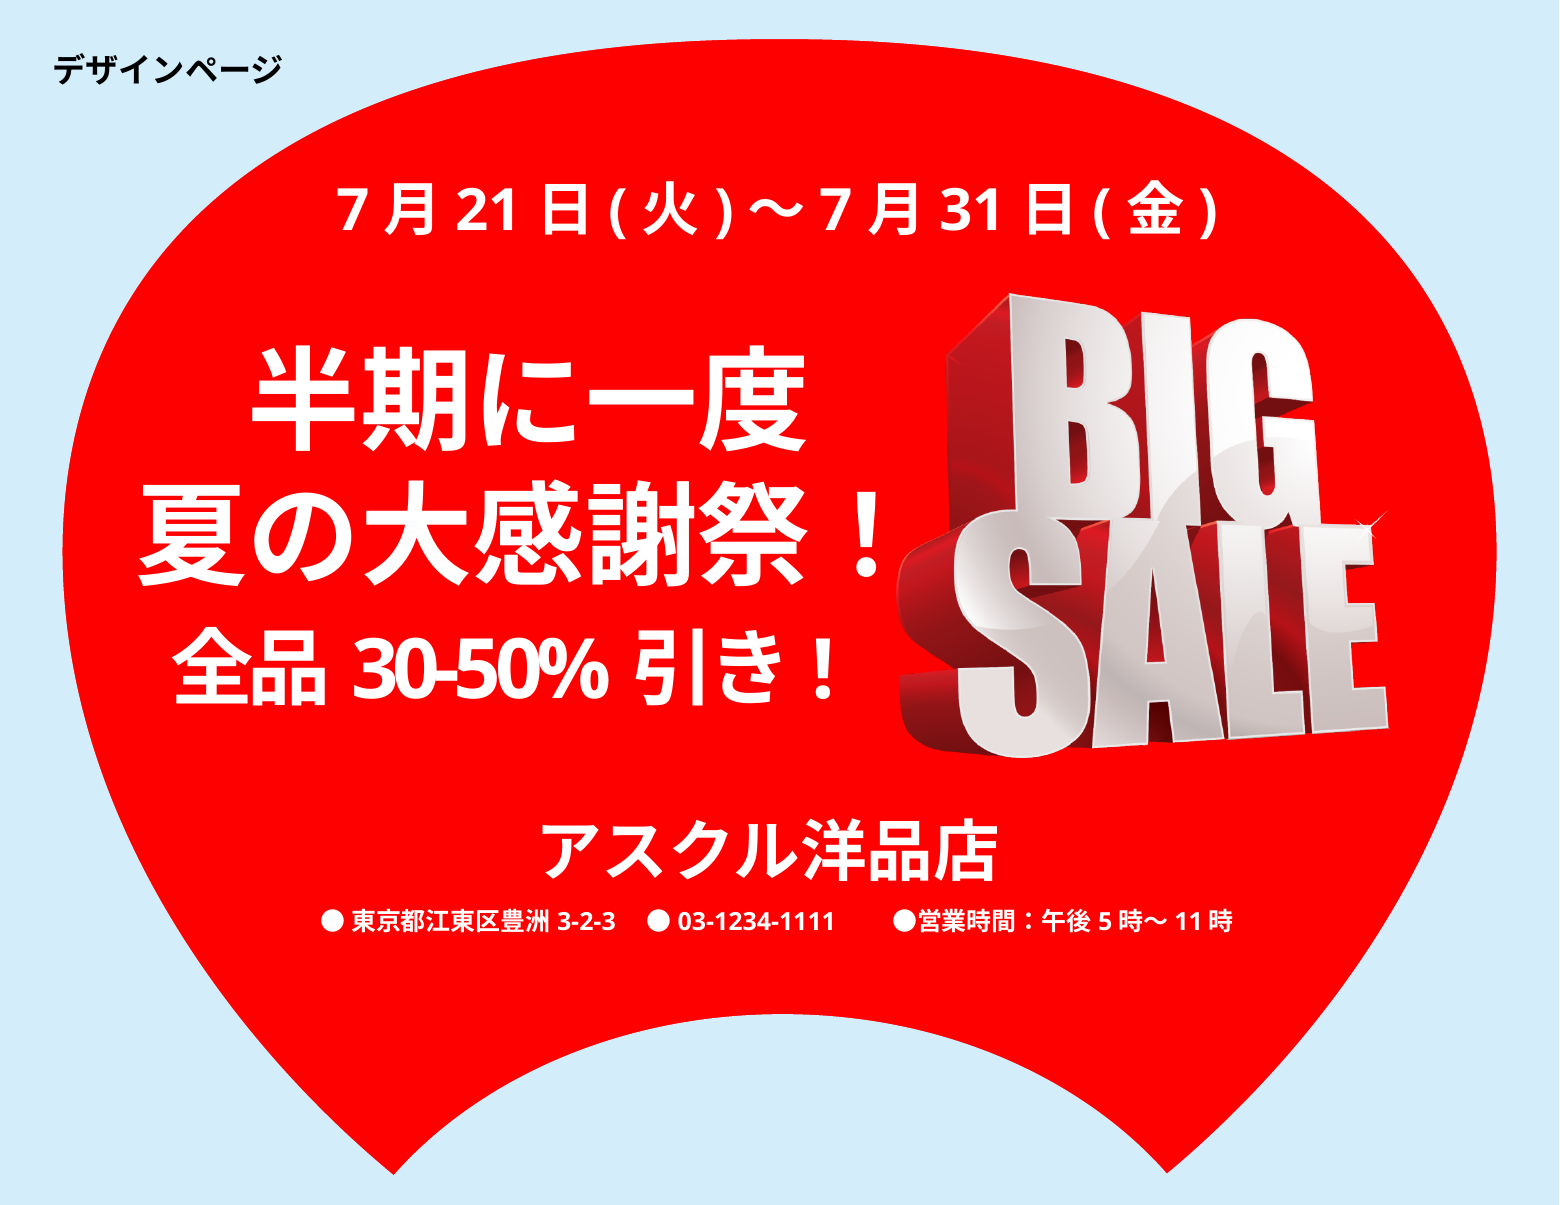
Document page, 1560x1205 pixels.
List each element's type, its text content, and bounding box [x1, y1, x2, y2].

text_box 7月21日(火)～7月31日(金) [321, 164, 1233, 250]
text_box デザインページ [37, 42, 300, 97]
text_box ●東京都江東区豊洲3-2-3 ●03-1234-1111 ●営業時間：午後5時～11時 [177, 897, 1377, 943]
text_box アスクル洋品店 [183, 800, 1352, 896]
picture [895, 293, 1390, 758]
text_box 全品30-50%引き! [156, 607, 851, 723]
text_box 半期に一度 夏の大感謝祭！ [120, 321, 890, 607]
